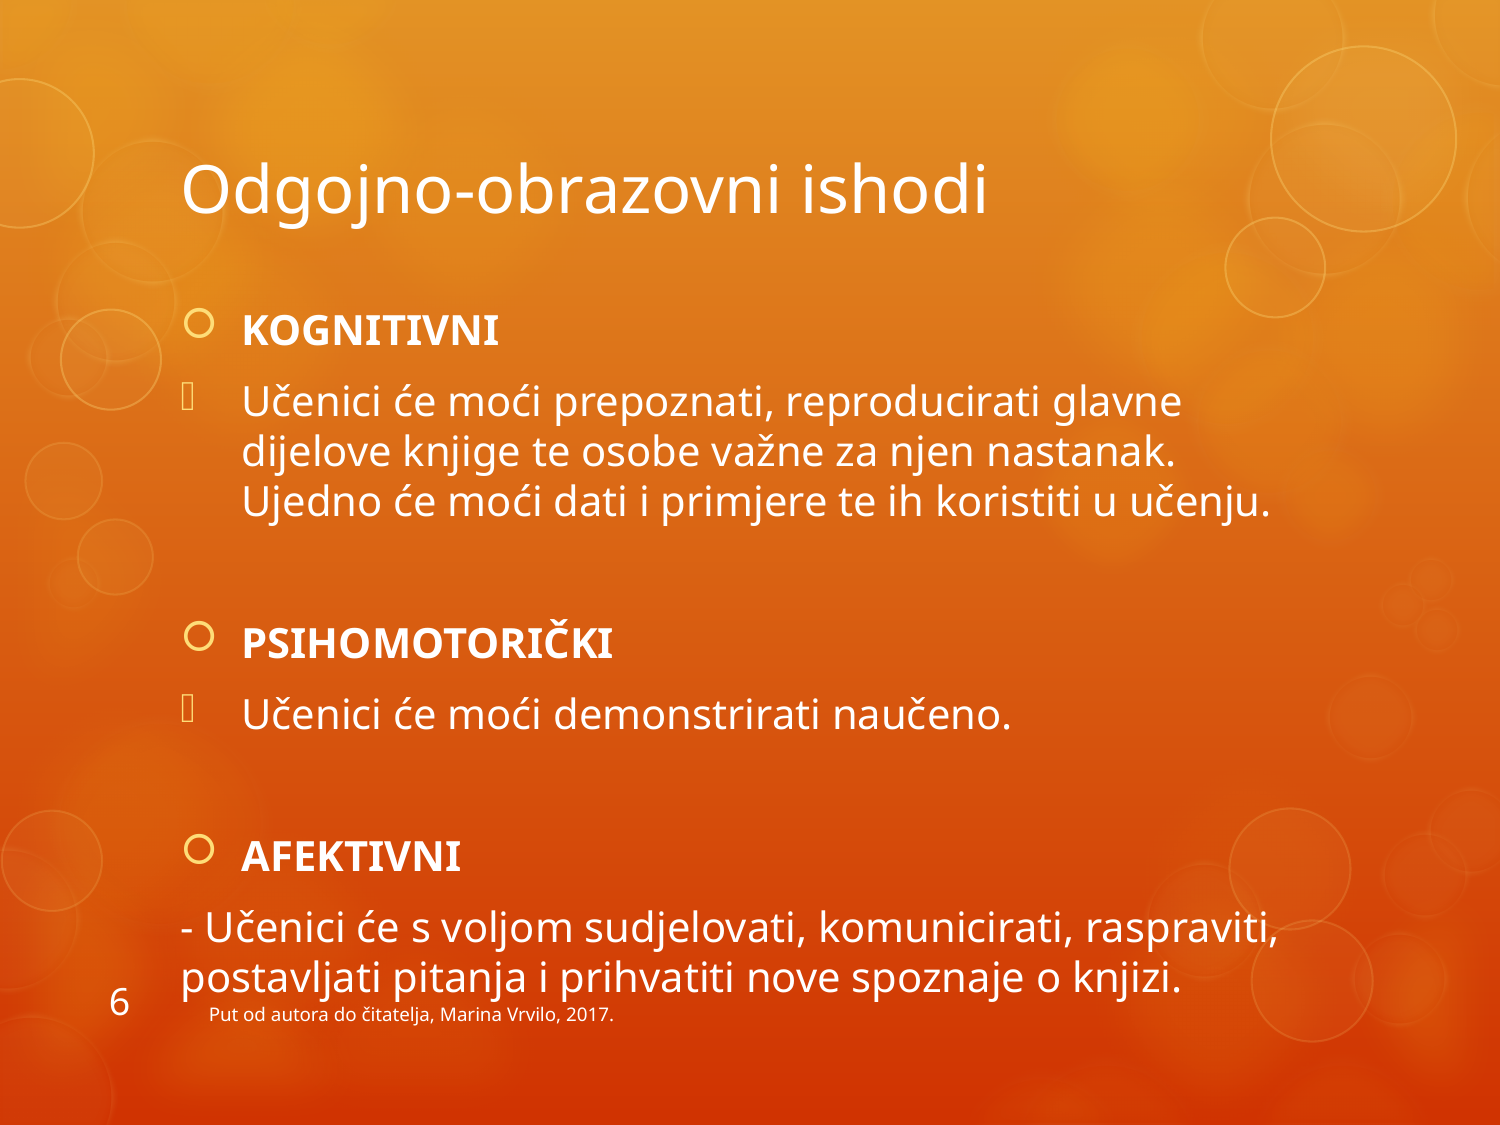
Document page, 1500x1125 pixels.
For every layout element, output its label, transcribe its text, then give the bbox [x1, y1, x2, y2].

list KOGNITIVNI Učenici će moći prepoznati, reproducirati glavne dijelove knjige te osobe važne za njen nastanak. Ujedno će moći dati i primjere te ih koristiti u učenju. PSIHOMOTORIČKI Učenici će moći demonstrirati naučeno. AFEKTIVNI - Učenici će s voljom sudjelovati, komunicirati, raspraviti, postavljati pitanja i prihvatiti nove spoznaje o knjizi. [165, 296, 1335, 1035]
footer Put od autora do čitatelja, Marina Vrvilo, 2017. [194, 976, 1056, 1037]
title Odgojno-obrazovni ishodi [165, 110, 1335, 263]
slide_number 6 [93, 976, 194, 1037]
